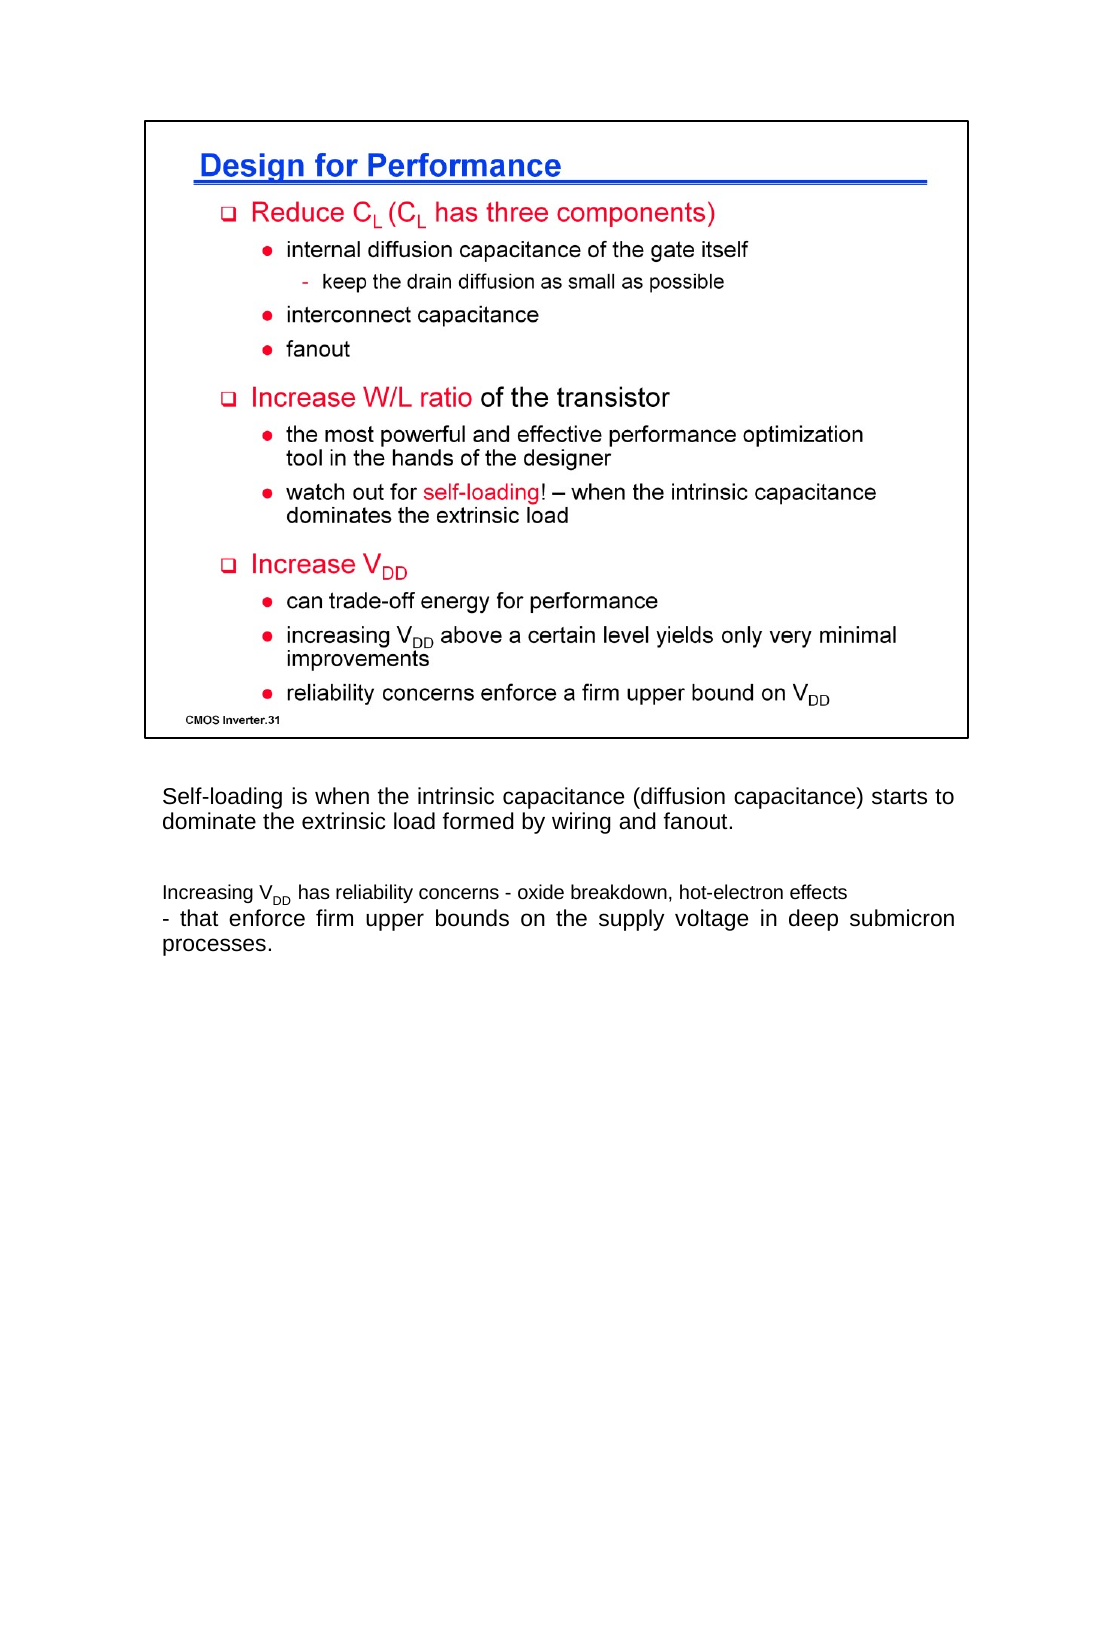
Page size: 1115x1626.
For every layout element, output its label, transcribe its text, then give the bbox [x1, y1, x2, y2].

text_box [145, 120, 968, 738]
text_box Self-loading is when the intrinsic capacitance (diffusion capacitance) starts to dominate the extrinsic load formed by wiring and fanout. [159, 784, 956, 837]
text_box Increasing VDD has reliability concerns - oxide breakdown, hot-electron effects - that enforce firm upper bounds on the supply voltage in deep submicron processes. [159, 880, 958, 957]
